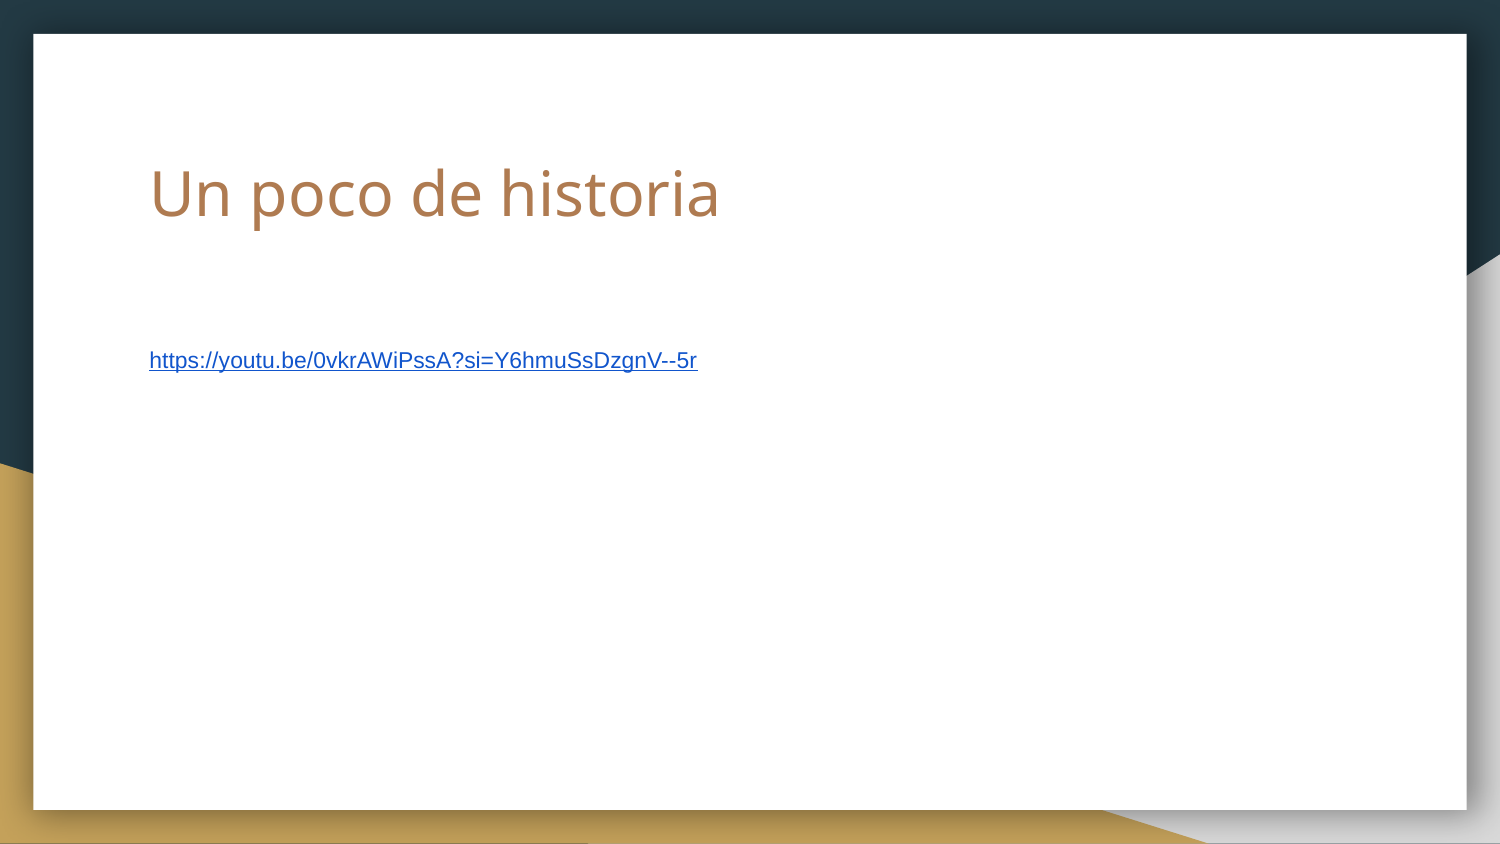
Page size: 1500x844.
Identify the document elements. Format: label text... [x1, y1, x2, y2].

title Un poco de historia [134, 138, 1366, 296]
list https://youtu.be/0vkrAWiPssA?si=Y6hmuSsDzgnV--5r [134, 326, 1366, 729]
